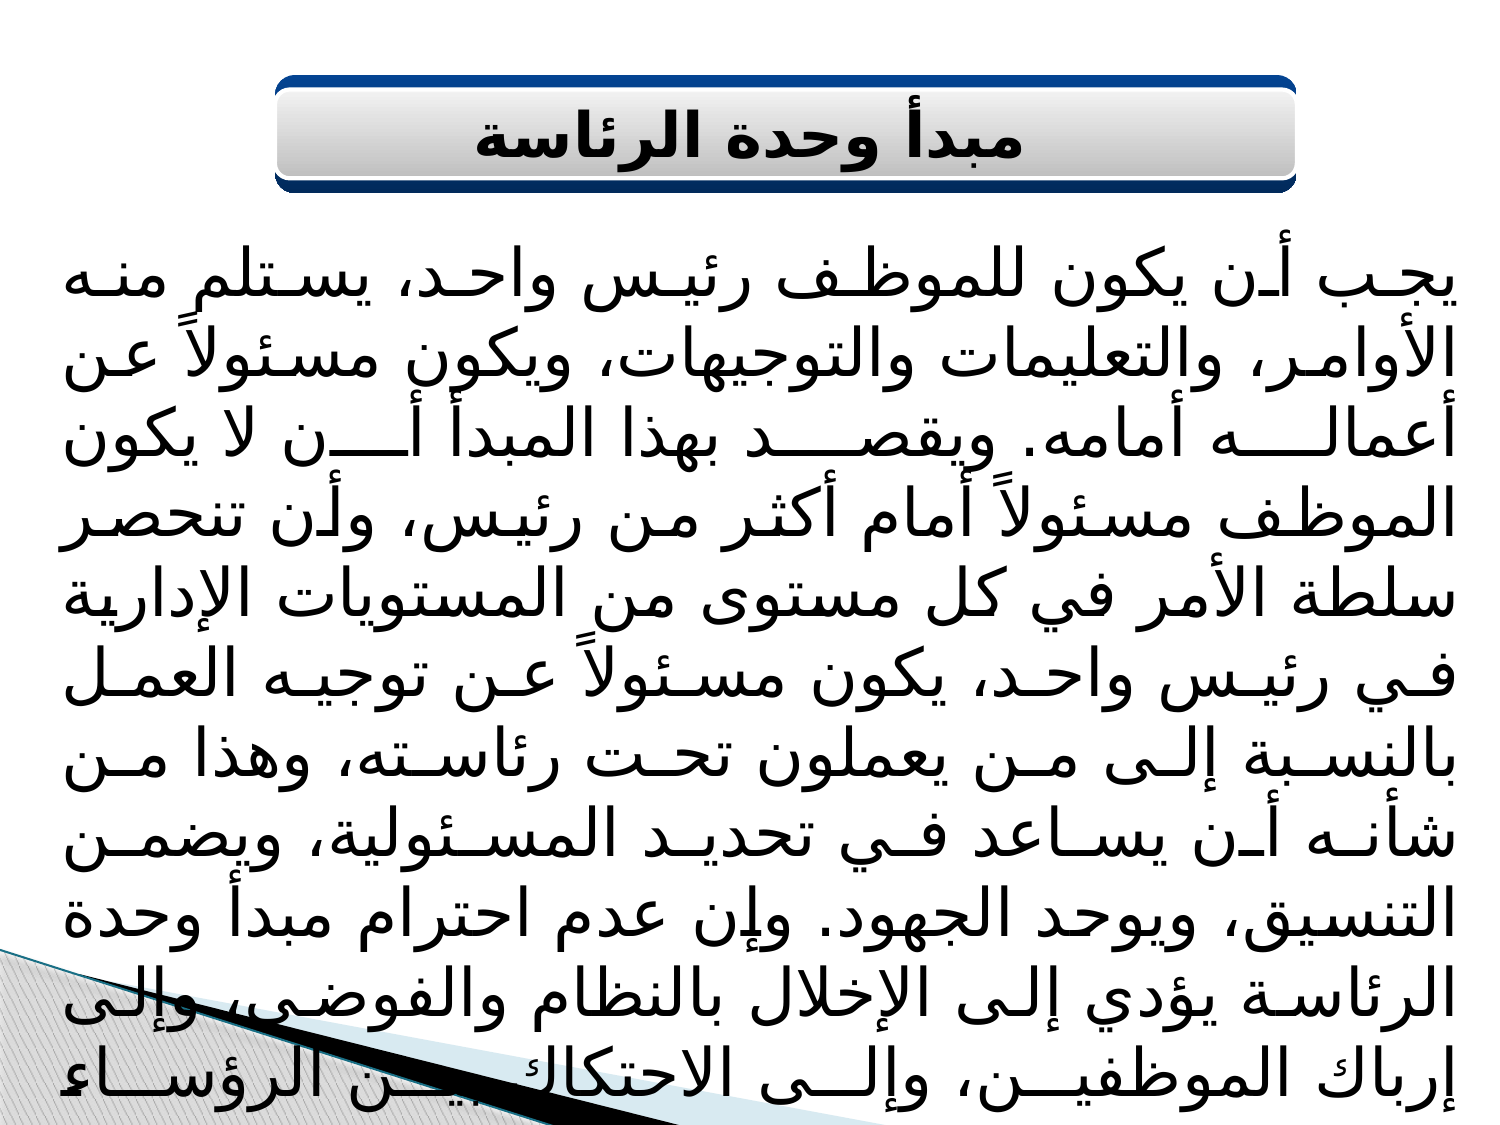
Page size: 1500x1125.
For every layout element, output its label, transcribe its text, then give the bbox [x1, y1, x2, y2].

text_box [274, 74, 1298, 194]
text_box يجب أن يكون للموظف رئيس واحد، يستلم منه الأوامر، والتعليمات والتوجيهات، ويكون مسئولاً عن أعماله أمامه. ويقصد بهذا المبدأ أن لا يكون الموظف مسئولاً أمام أكثر من رئيس، وأن تنحصر سلطة الأمر في كل مستوى من المستويات الإدارية في رئيس واحد، يكون مسئولاً عن توجيه العمل بالنسبة إلى من يعملون تحت رئاسته، وهذا من شأنه أن يساعد في تحديد المسئولية، ويضمن التنسيق، ويوحد الجهود. وإن عدم احترام مبدأ وحدة الرئاسة يؤدي إلى الإخلال بالنظام والفوضى، وإلى إرباك الموظفين، وإلى الاحتكاك بين الرؤساء والمرؤوسين. [46, 222, 1475, 1125]
